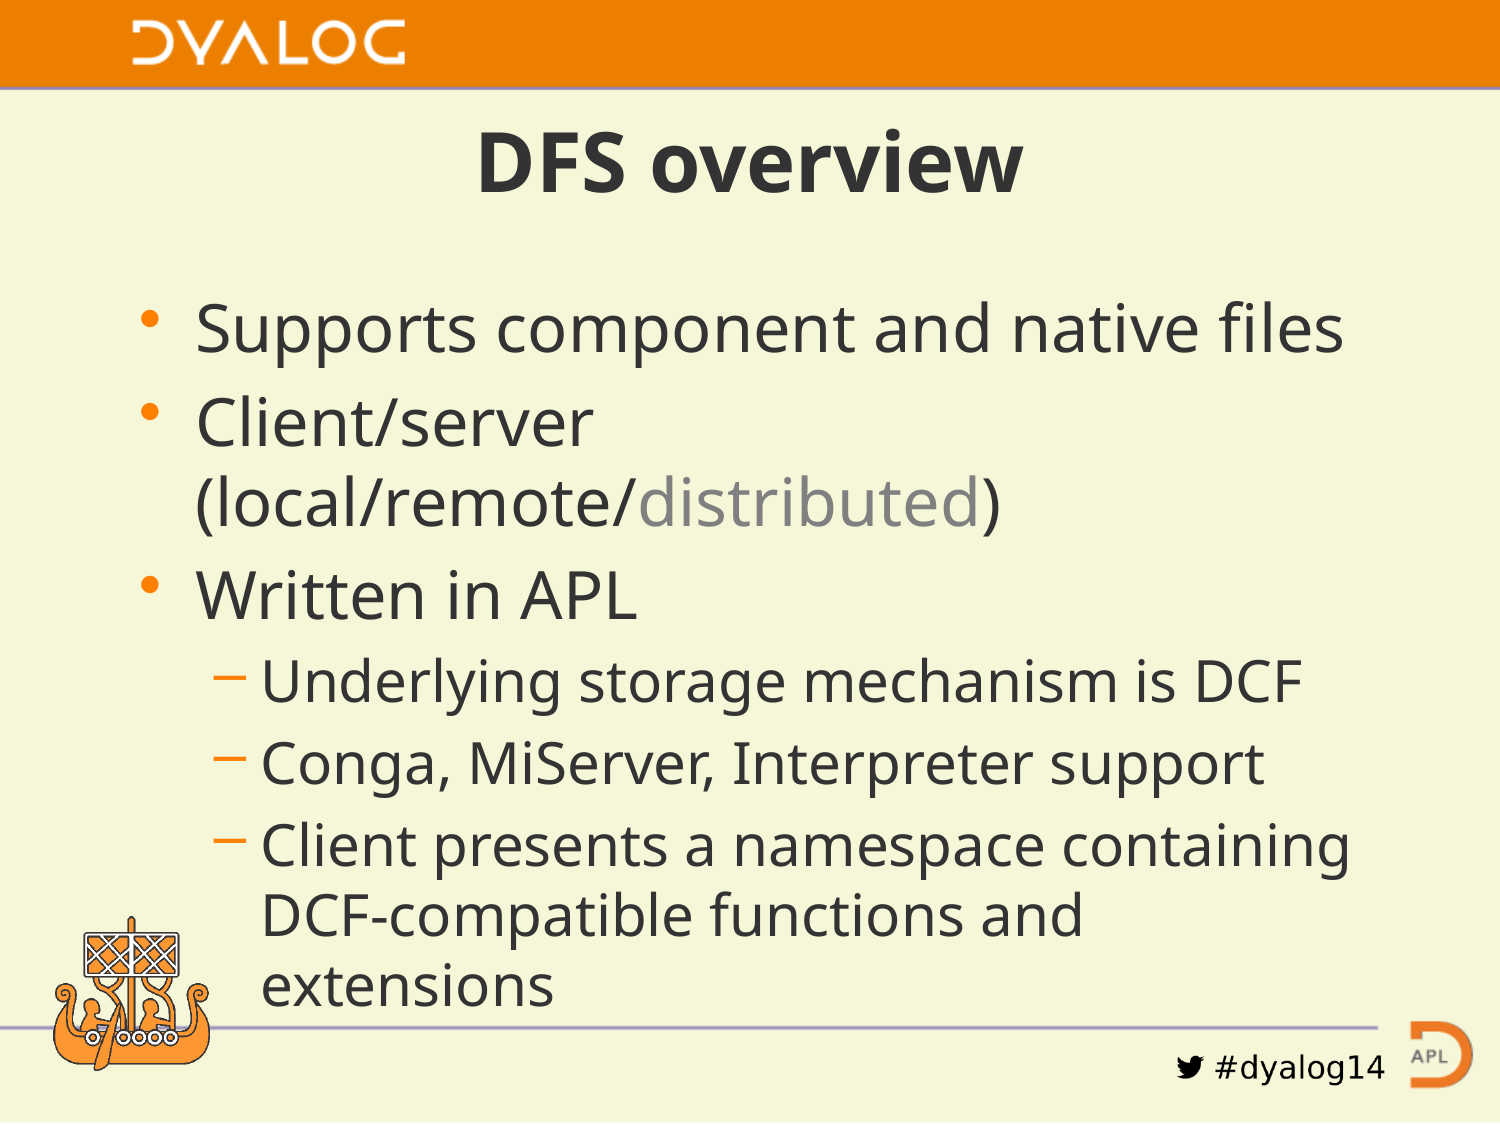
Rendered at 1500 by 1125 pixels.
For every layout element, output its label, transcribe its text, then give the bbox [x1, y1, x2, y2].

title DFS overview [123, 101, 1376, 254]
list Supports component and native files Client/server (local/remote/distributed) Written in APL Underlying storage mechanism is DCF Conga, MiServer, Interpreter support Client presents a namespace containing DCF-compatible functions and extensions [123, 278, 1376, 917]
picture [0, 0, 1500, 1123]
